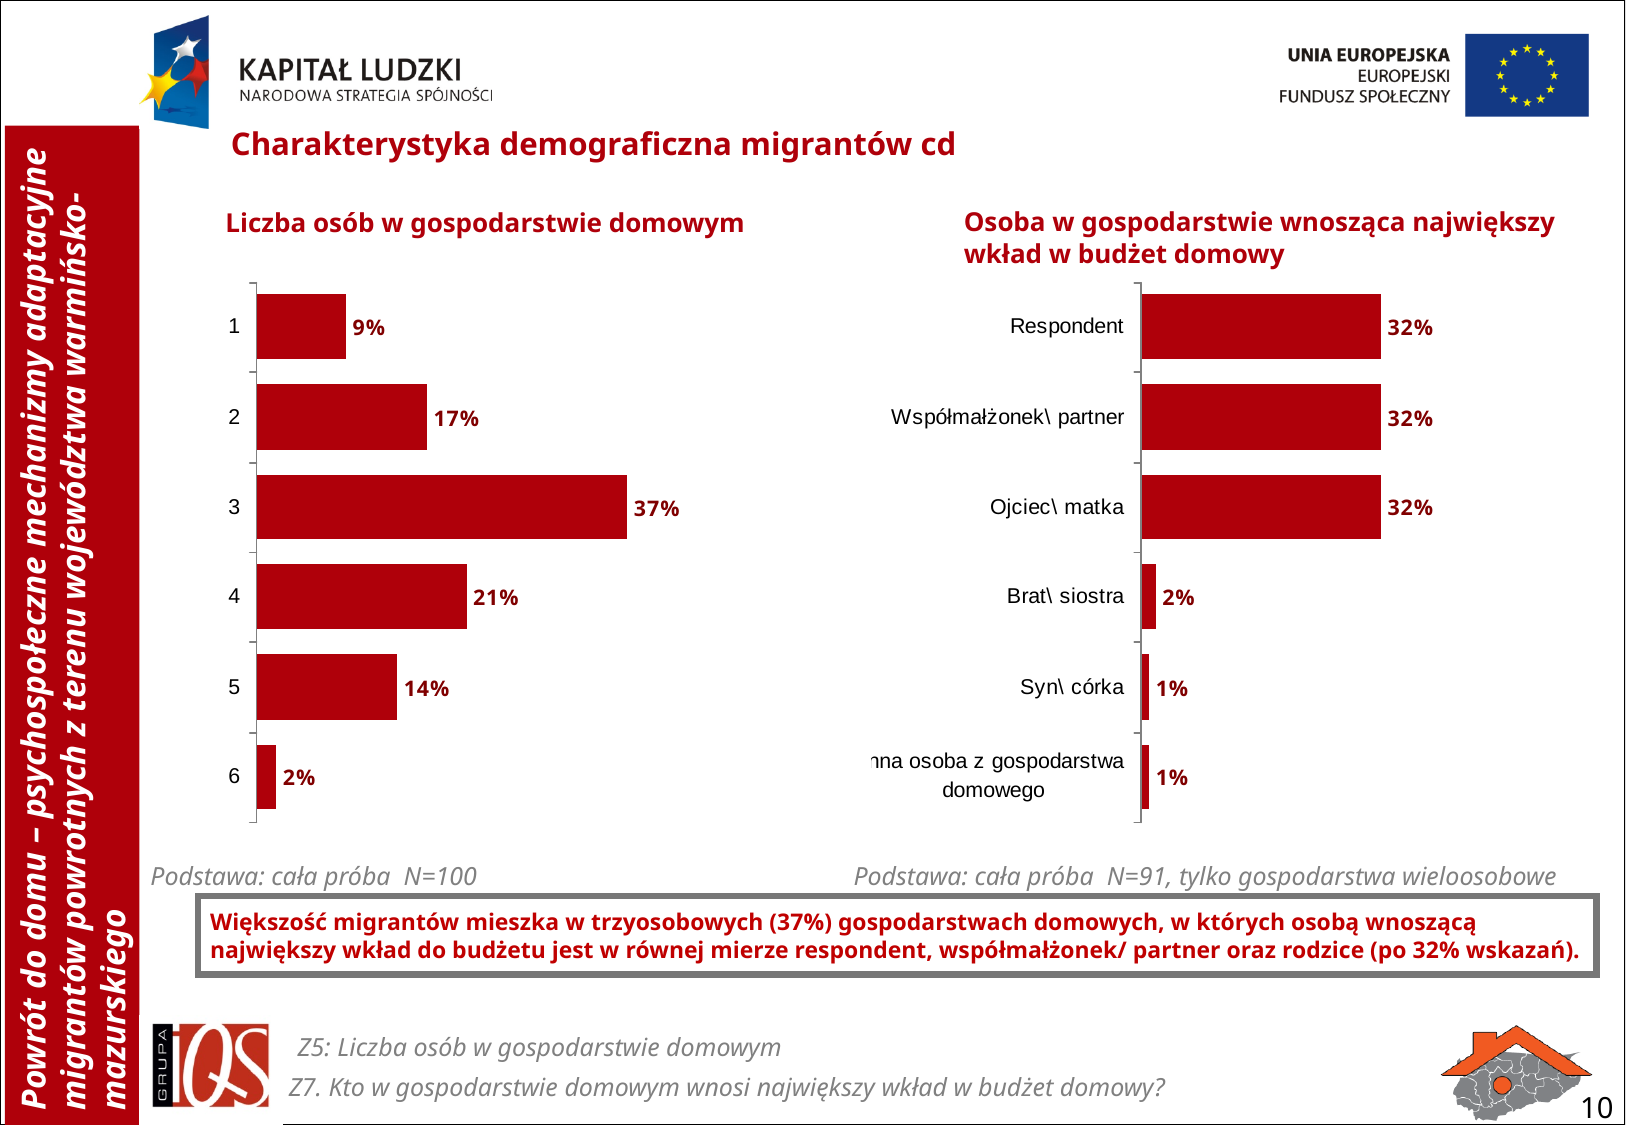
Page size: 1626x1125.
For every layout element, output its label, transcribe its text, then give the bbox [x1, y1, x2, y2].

text_box Liczba osób w gospodarstwie domowym [219, 205, 829, 238]
picture [1438, 1023, 1594, 1082]
text_box Z7. Kto w gospodarstwie domowym wnosi największy wkład w budżet domowy? [282, 1071, 1385, 1102]
text_box Większość migrantów mieszka w trzyosobowych (37%) gospodarstwach domowych, w których osobą wnoszącą największy wkład do budżetu jest w równej mierze respondent, współmałżonek/ partner oraz rodzice (po 32% wskazań). [198, 896, 1597, 975]
text_box Osoba w gospodarstwie wnosząca największy wkład w budżet domowy [957, 205, 1568, 256]
text_box Podstawa: cała próba N=91, tylko gospodarstwa wieloosobowe [847, 860, 1610, 891]
text_box Podstawa: cała próba N=100 [144, 860, 613, 891]
slide_number 10 [1249, 1082, 1625, 1125]
text_box Charakterystyka demograficzna migrantów cd [224, 124, 964, 162]
picture [139, 1015, 283, 1125]
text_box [140, 257, 868, 841]
picture [139, 15, 492, 129]
picture [1250, 7, 1617, 143]
text_box Z5: Liczba osób w gospodarstwie domowym [285, 1031, 1387, 1062]
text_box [870, 257, 1598, 841]
